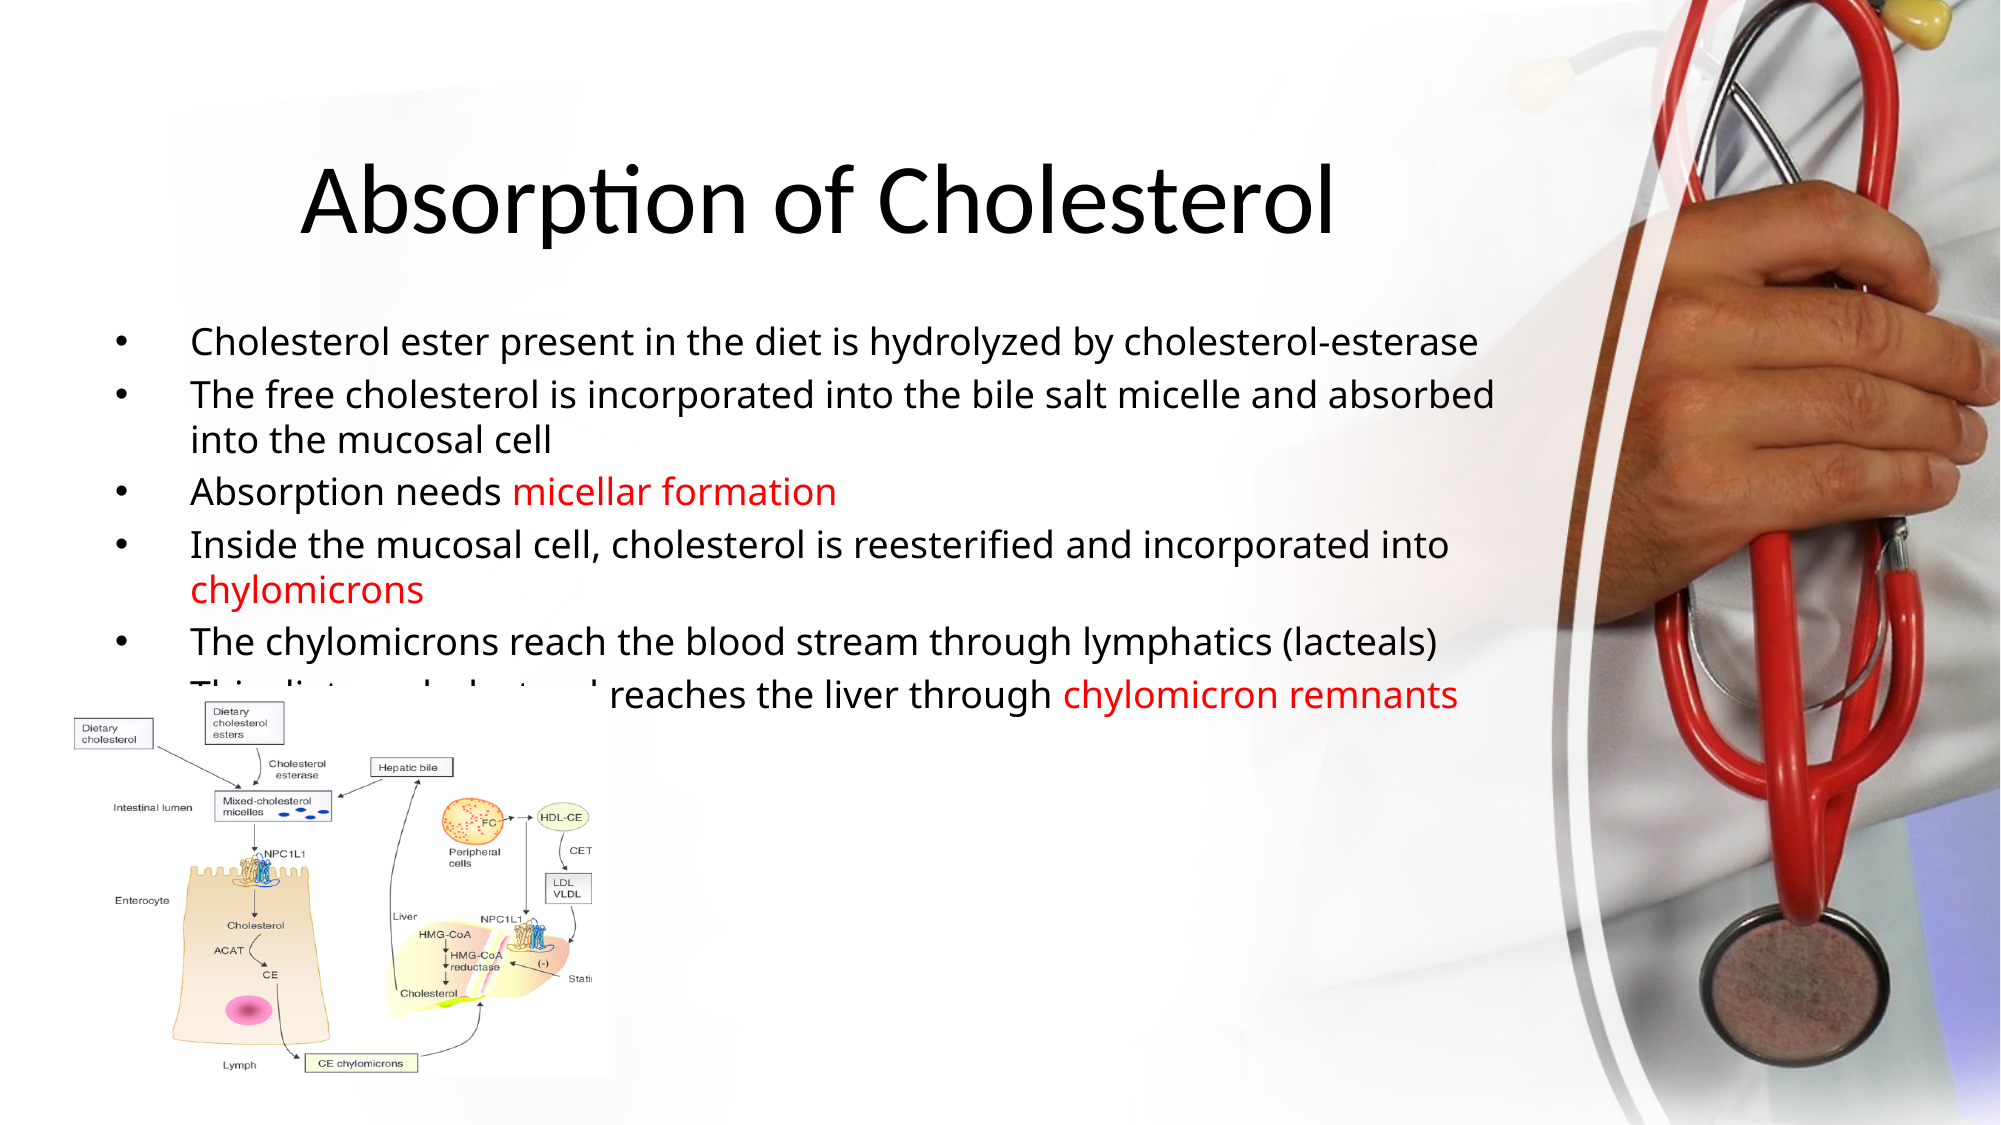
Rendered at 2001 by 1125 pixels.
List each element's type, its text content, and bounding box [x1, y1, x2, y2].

title Absorption of Cholesterol [99, 110, 1540, 278]
picture [0, 0, 2001, 1125]
list Cholesterol ester present in the diet is hydrolyzed by cholesterol-esterase The free cholesterol is incorporated into the bile salt micelle and absorbed into the mucosal cell Absorption needs micellar formation Inside the mucosal cell, cholesterol is reesterified and incorporated into chylomicrons The chylomicrons reach the blood stream through lymphatics (lacteals) This dietary cholesterol reaches the liver through chylomicron remnants [100, 310, 1537, 1043]
